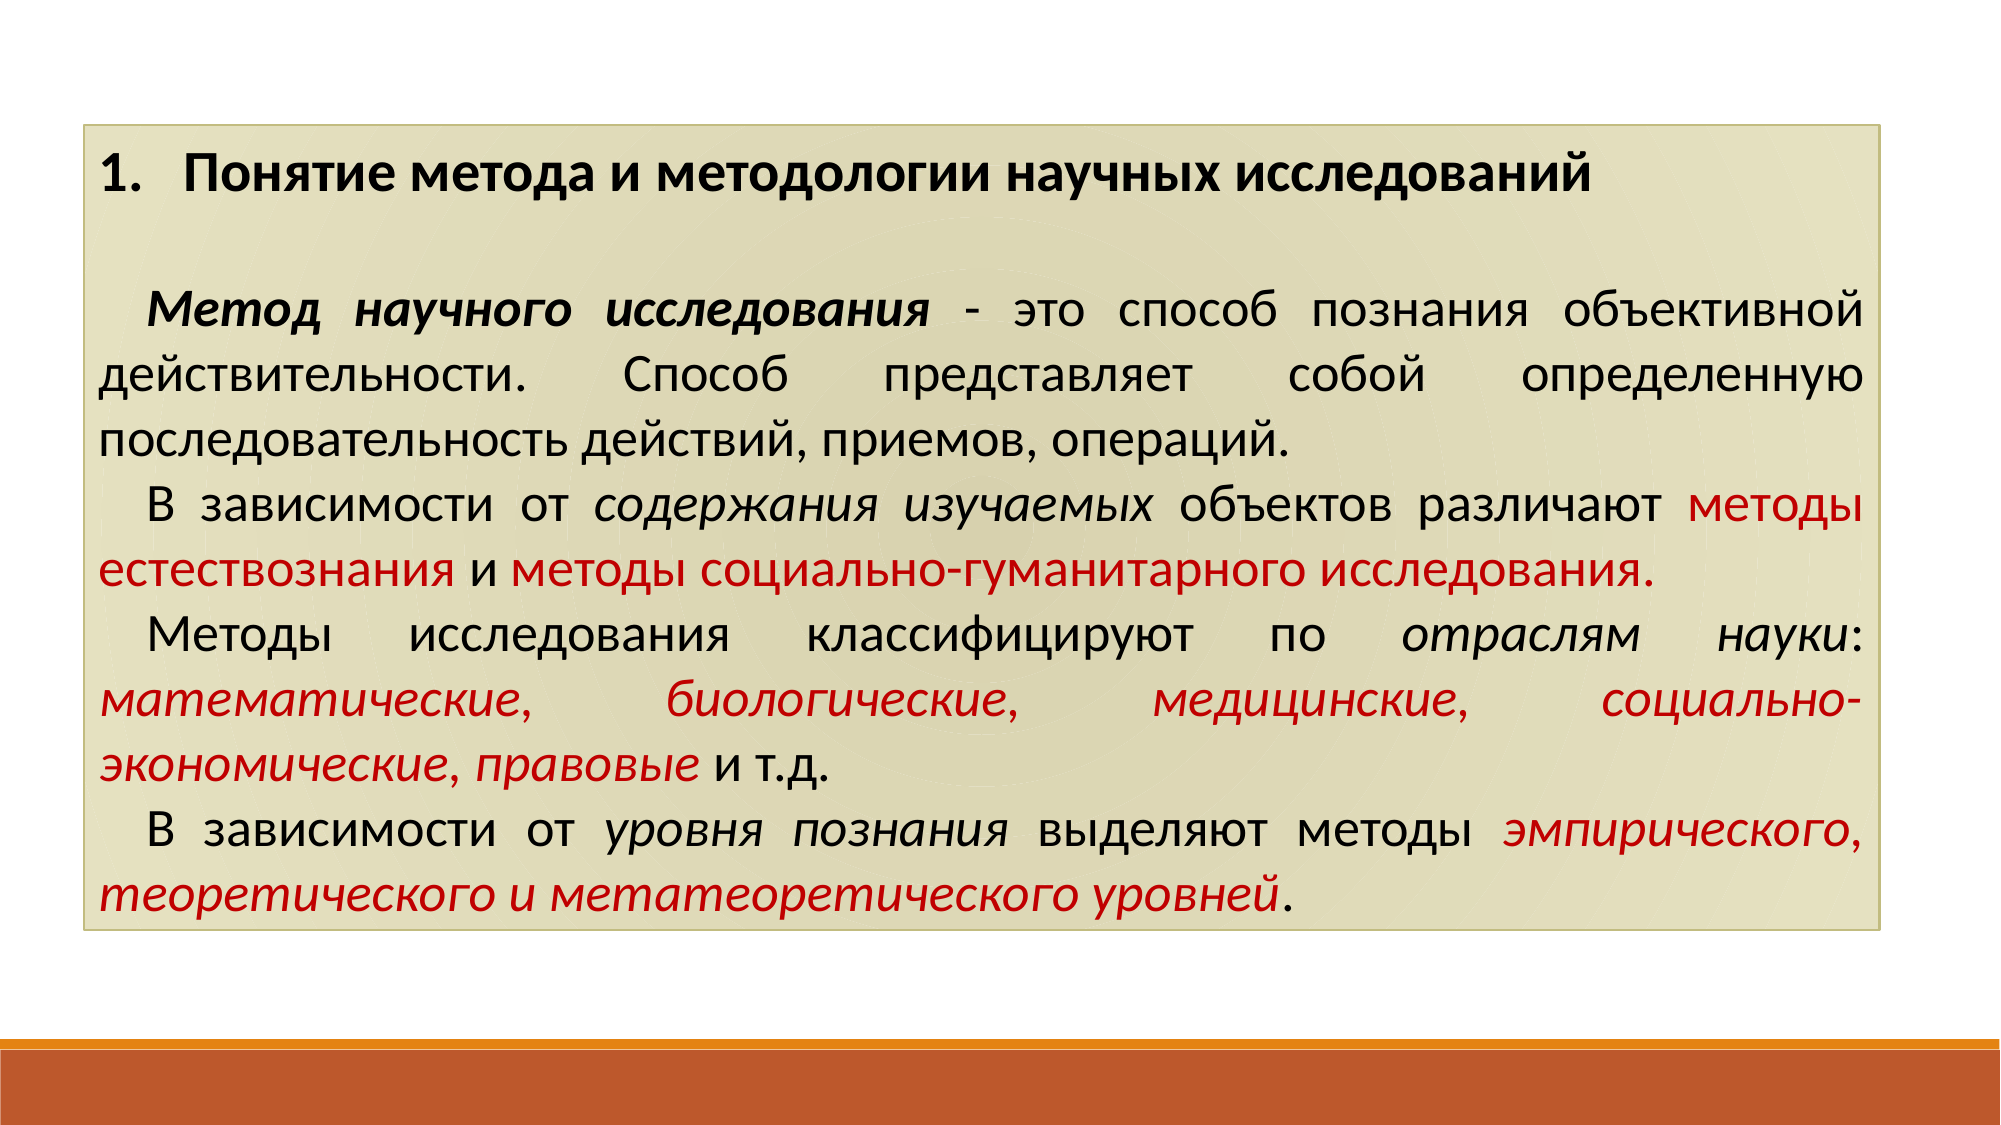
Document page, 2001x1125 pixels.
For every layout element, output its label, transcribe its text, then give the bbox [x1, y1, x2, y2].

text_box Понятие метода и методологии научных исследований Метод научного исследования - это способ познания объективной действительности. Способ представляет собой определенную последовательность действий, приемов, операций. В зависимости от содержания изучаемых объектов различают методы естествознания и методы социально-гуманитарного исследования. Методы исследования классифицируют по отраслям науки: математические, биологические, медицинские, социально-экономические, правовые и т.д. В зависимости от уровня познания выделяют методы эмпирического, теоретического и метатеоретического уровней. [83, 124, 1881, 931]
